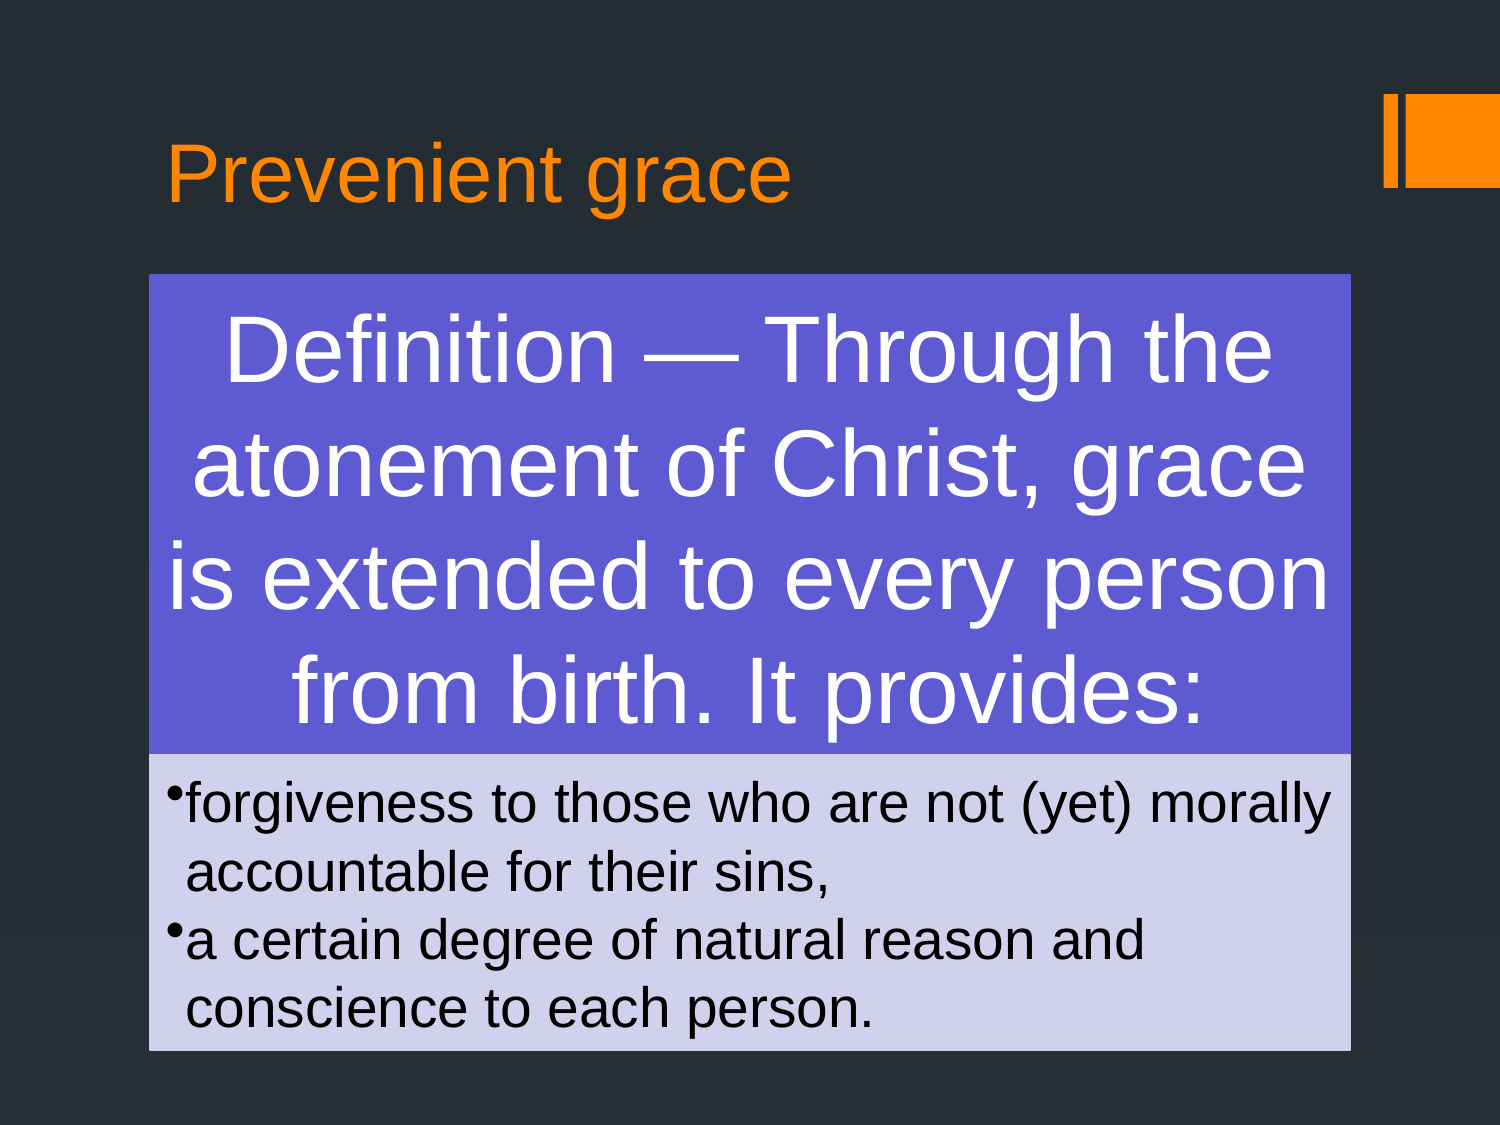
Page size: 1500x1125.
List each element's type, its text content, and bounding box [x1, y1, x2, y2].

title Prevenient grace [150, 37, 1350, 227]
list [149, 274, 1351, 1051]
